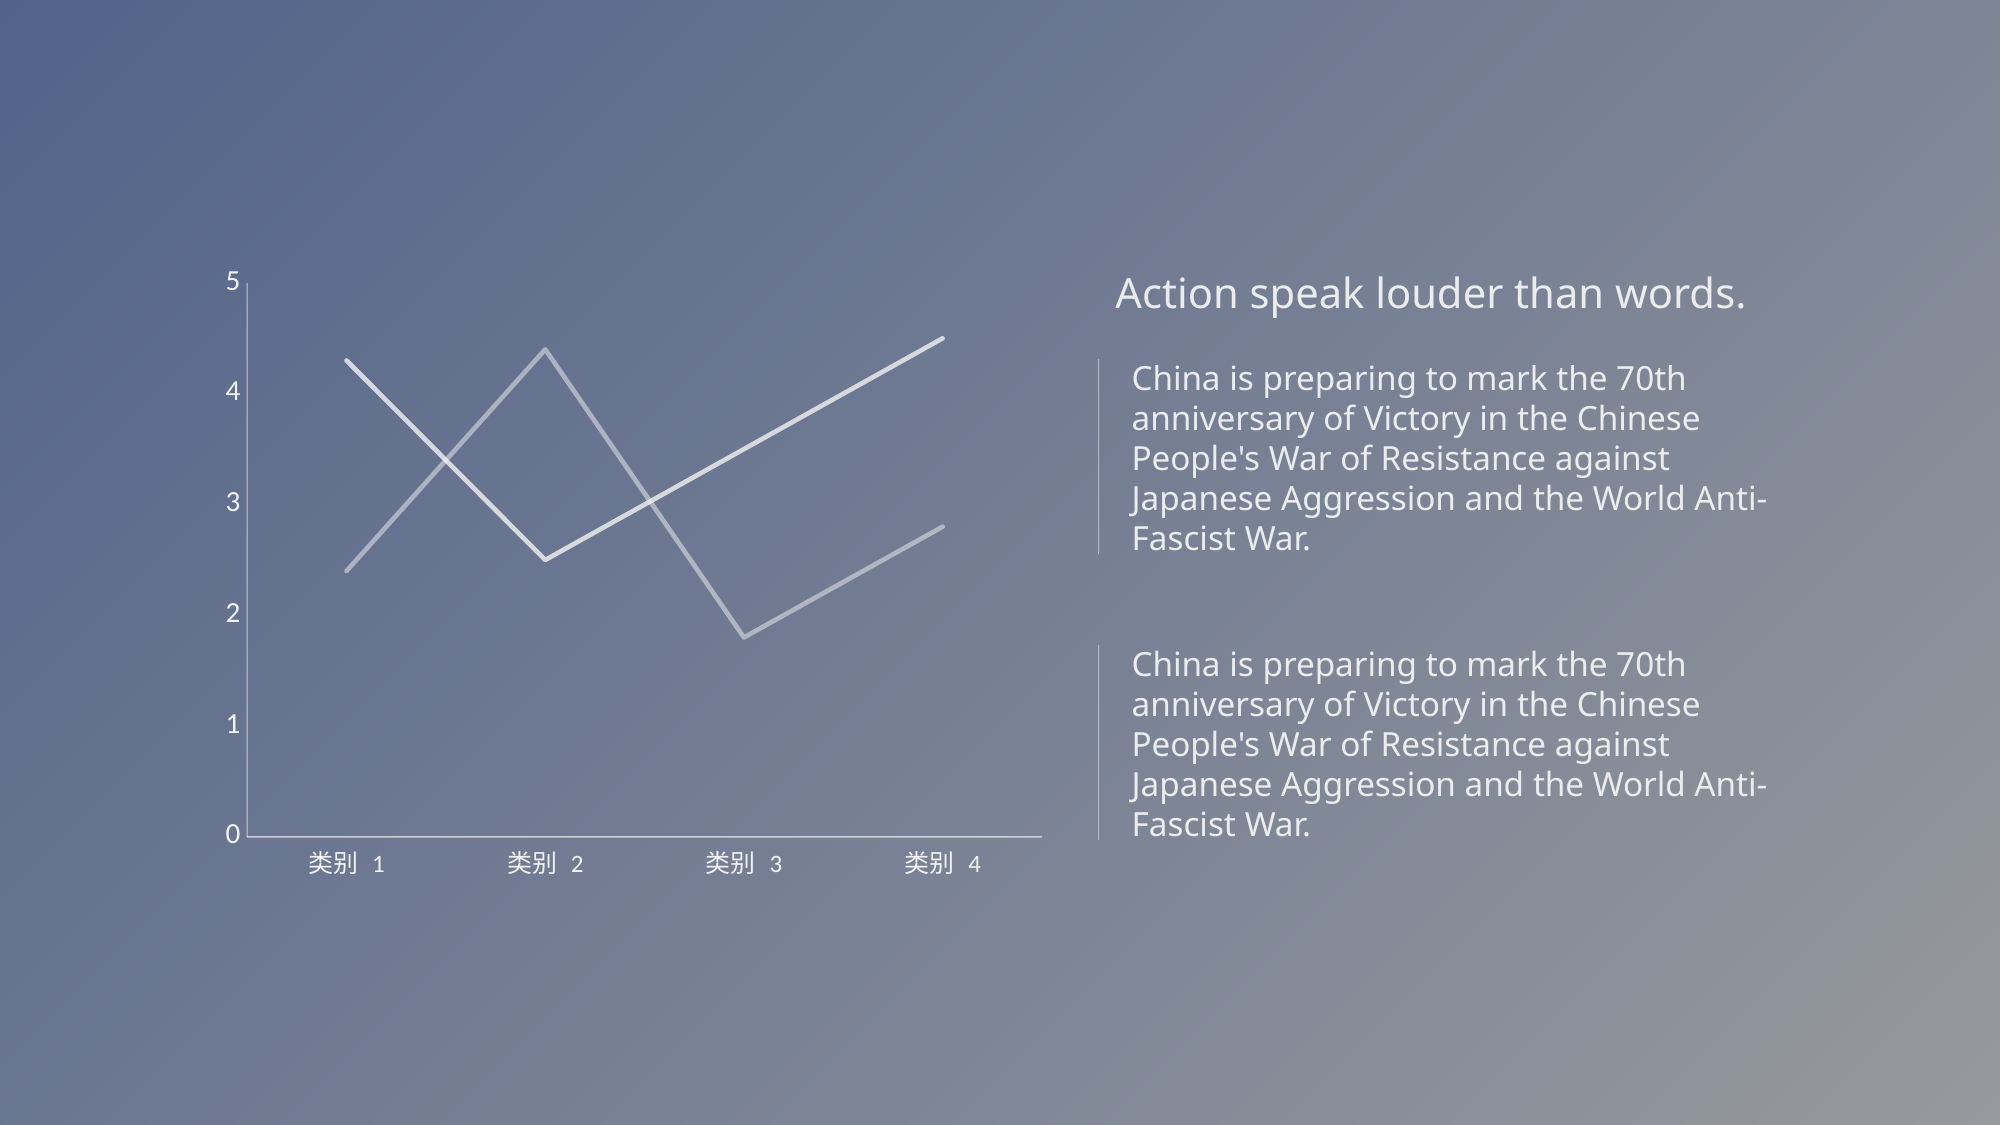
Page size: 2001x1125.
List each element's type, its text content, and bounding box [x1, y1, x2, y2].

text_box China is preparing to mark the 70th anniversary of Victory in the Chinese People's War of Resistance against Japanese Aggression and the World Anti-Fascist War. [1116, 635, 1792, 850]
text_box Action speak louder than words. [1060, 259, 1839, 325]
chart [208, 255, 1060, 894]
text_box China is preparing to mark the 70th anniversary of Victory in the Chinese People's War of Resistance against Japanese Aggression and the World Anti-Fascist War. [1116, 349, 1792, 565]
